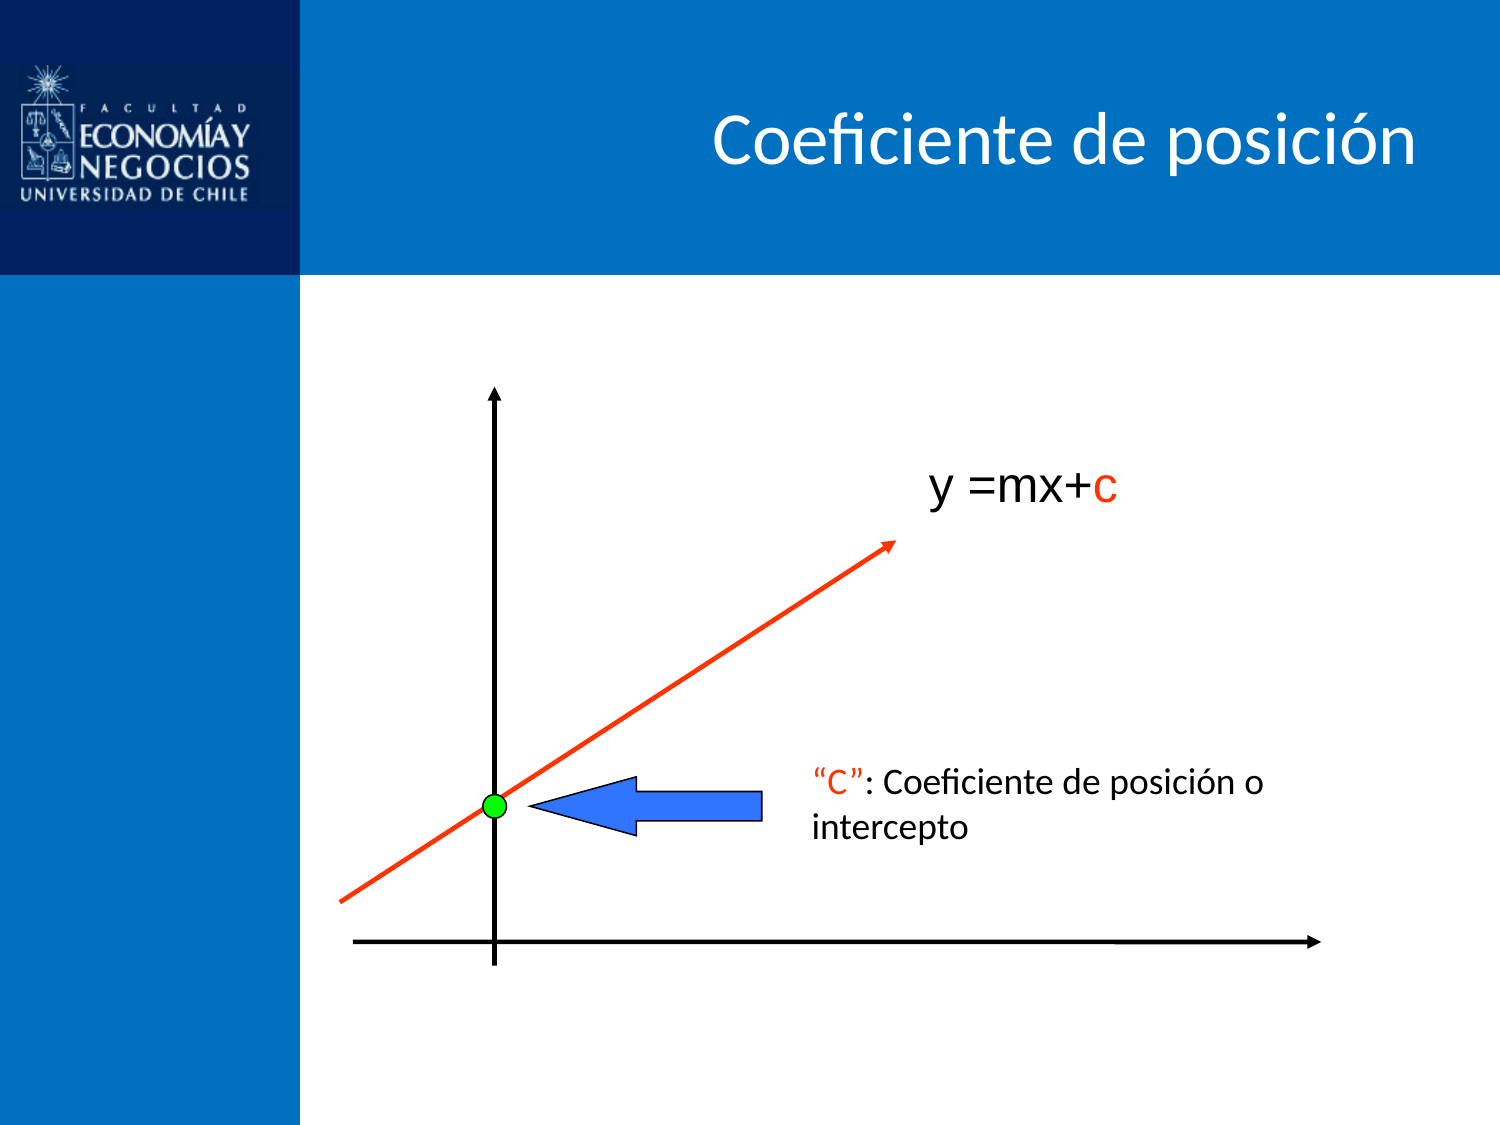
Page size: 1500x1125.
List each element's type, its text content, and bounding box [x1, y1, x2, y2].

text_box Coeficiente de posición [300, 81, 1451, 187]
picture [0, 64, 290, 211]
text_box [339, 386, 1337, 966]
